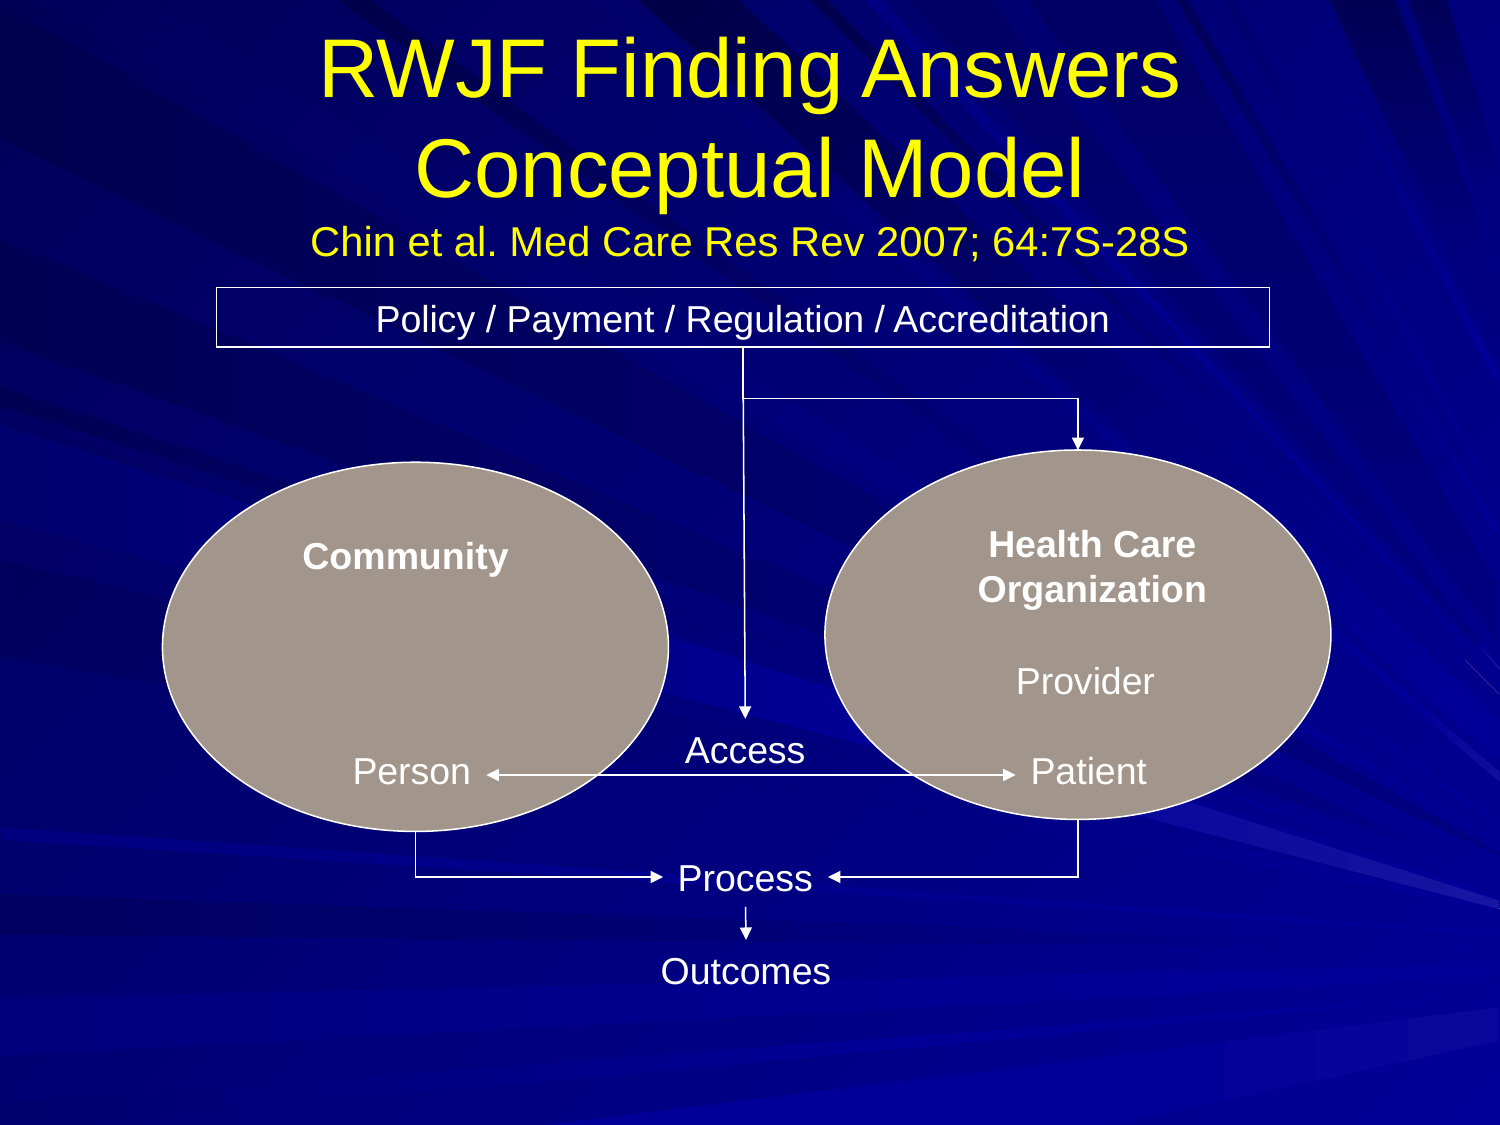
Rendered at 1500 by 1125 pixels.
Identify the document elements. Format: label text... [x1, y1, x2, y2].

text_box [162, 287, 1332, 1001]
title RWJF Finding Answers Conceptual Model Chin et al. Med Care Res Rev 2007; 64:7S-28S [74, 45, 1426, 234]
